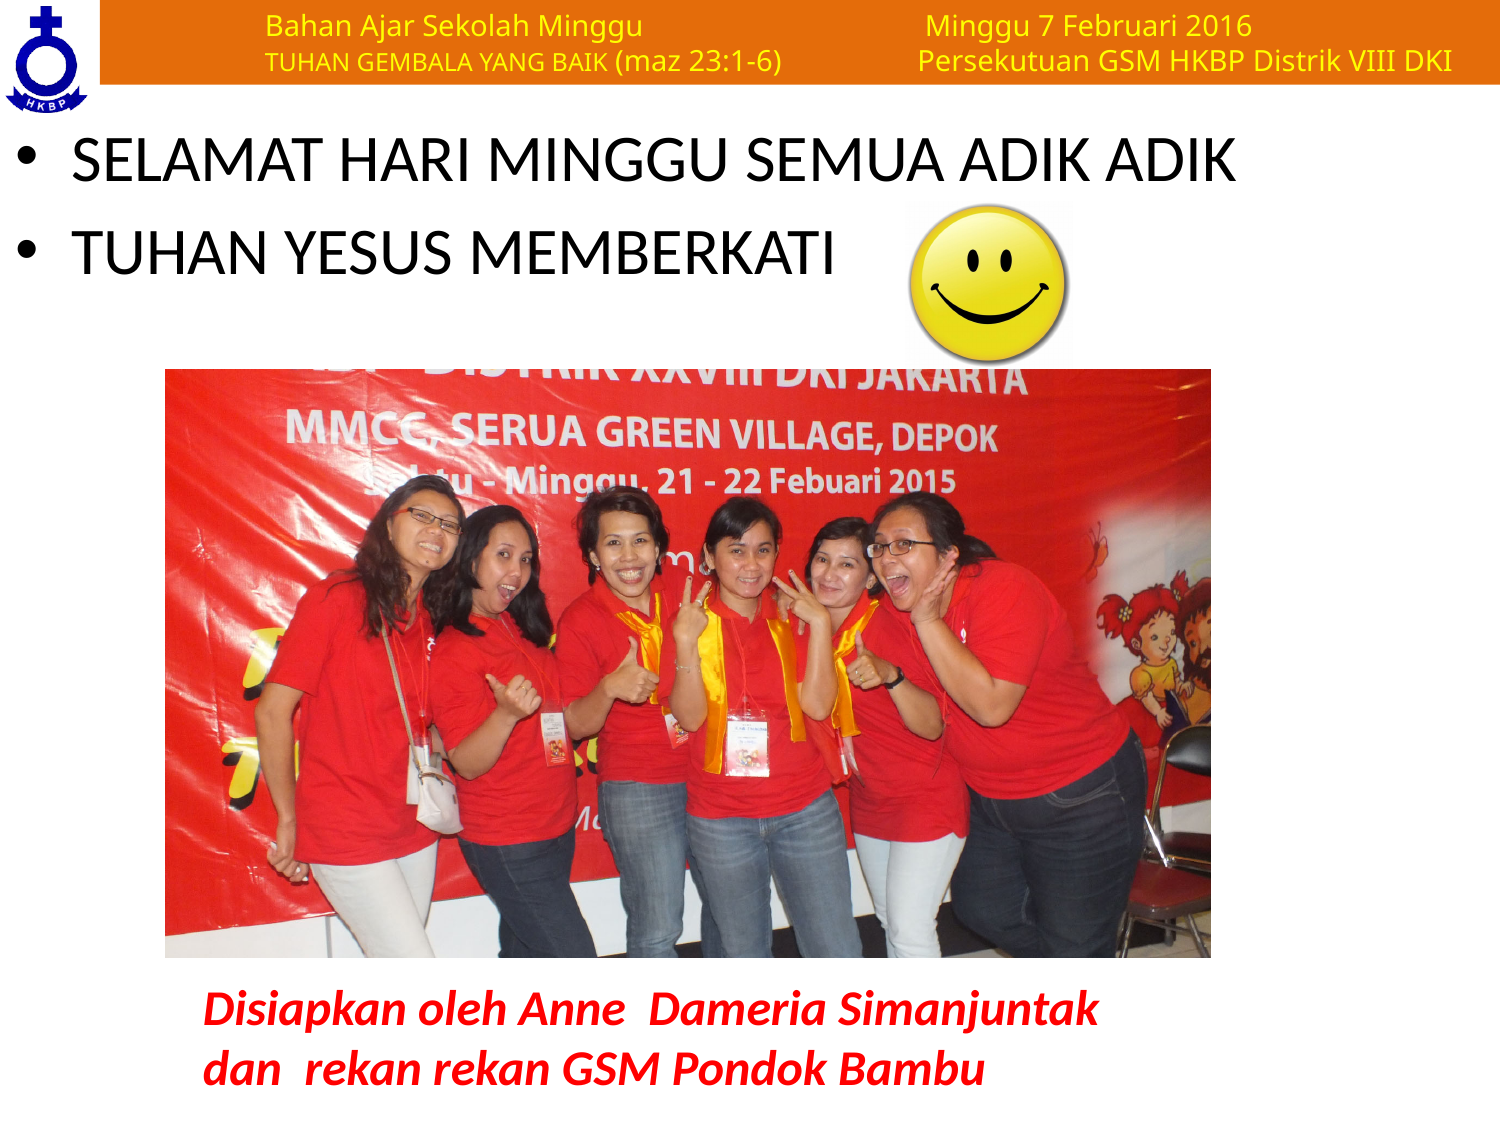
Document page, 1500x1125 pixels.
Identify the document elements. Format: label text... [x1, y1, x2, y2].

text_box Disiapkan oleh Anne Dameria Simanjuntak dan rekan rekan GSM Pondok Bambu [188, 968, 1270, 1104]
picture [165, 201, 1212, 959]
picture [5, 6, 88, 107]
list SELAMAT HARI MINGGU SEMUA ADIK ADIK TUHAN YESUS MEMBERKATI [0, 107, 1413, 370]
